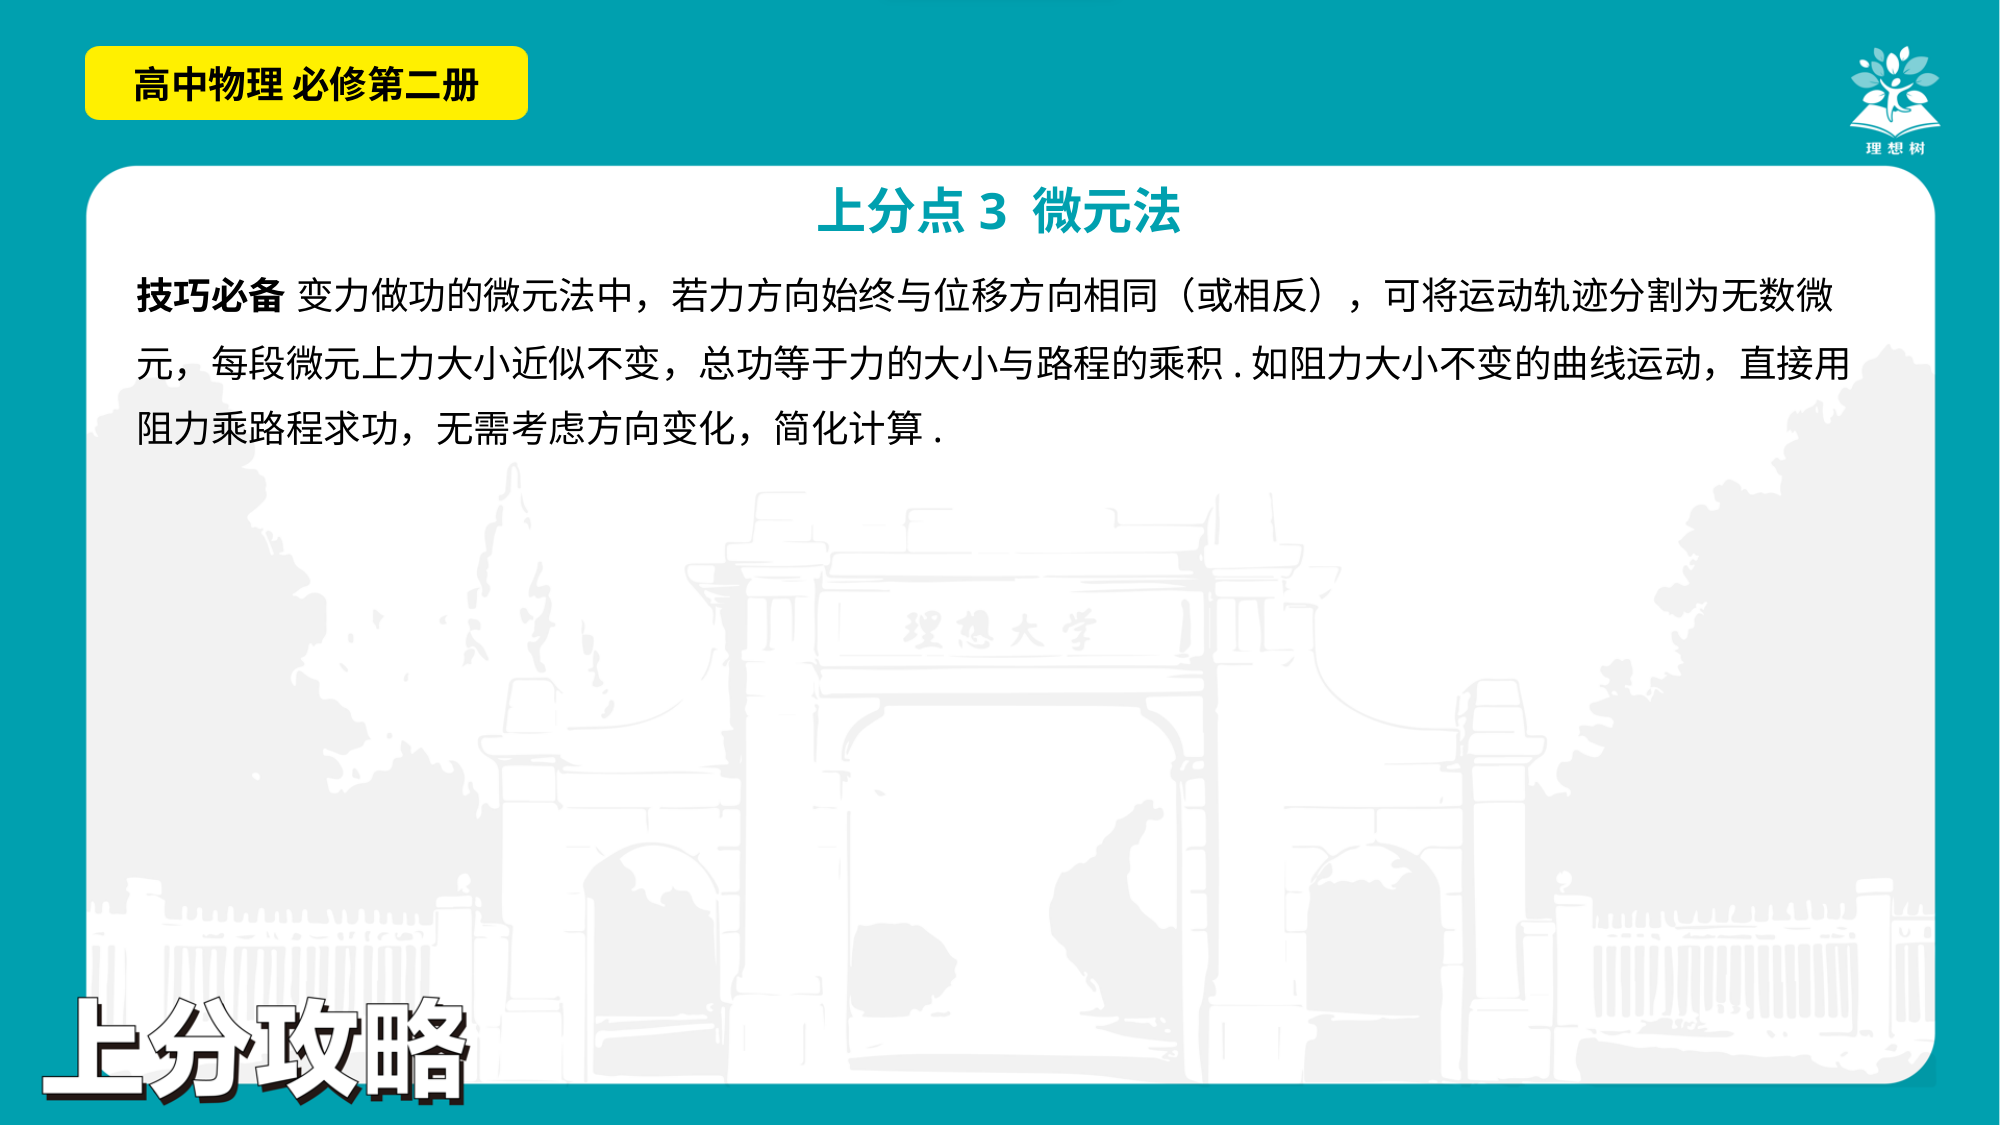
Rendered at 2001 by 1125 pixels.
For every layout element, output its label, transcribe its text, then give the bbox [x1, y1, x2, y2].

text_box 技巧必备 变力做功的微元法中，若力方向始终与位移方向相同（或相反），可将运动轨迹分割为无数微 元，每段微元上力大小近似不变，总功等于力的大小与路程的乘积.如阻力大小不变的曲线运动，直接用 阻力乘路程求功，无需考虑方向变化，简化计算. [136, 247, 1865, 444]
picture [0, 0, 2000, 1125]
